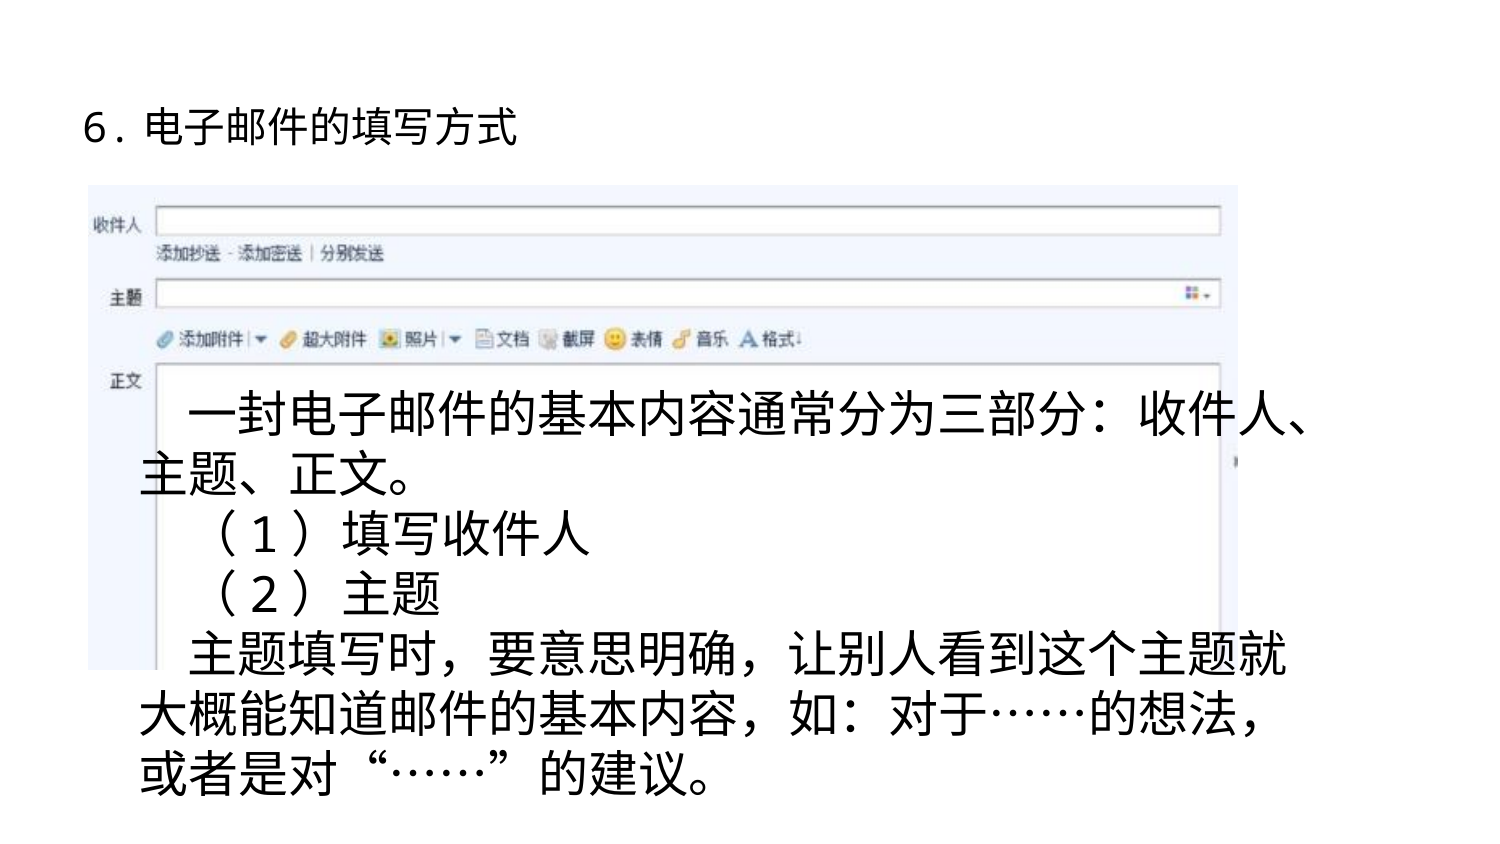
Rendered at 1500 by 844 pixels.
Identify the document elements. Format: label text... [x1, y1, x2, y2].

picture [88, 185, 1238, 670]
text_box 6.电子邮件的填写方式 [17, 43, 1345, 159]
text_box 一封电子邮件的基本内容通常分为三部分：收件人、主题、正文。 （1）填写收件人 （2）主题 主题填写时，要意思明确，让别人看到这个主题就大概能知道邮件的基本内容，如：对于……的想法，或者是对“……”的建议。 [123, 374, 1306, 810]
